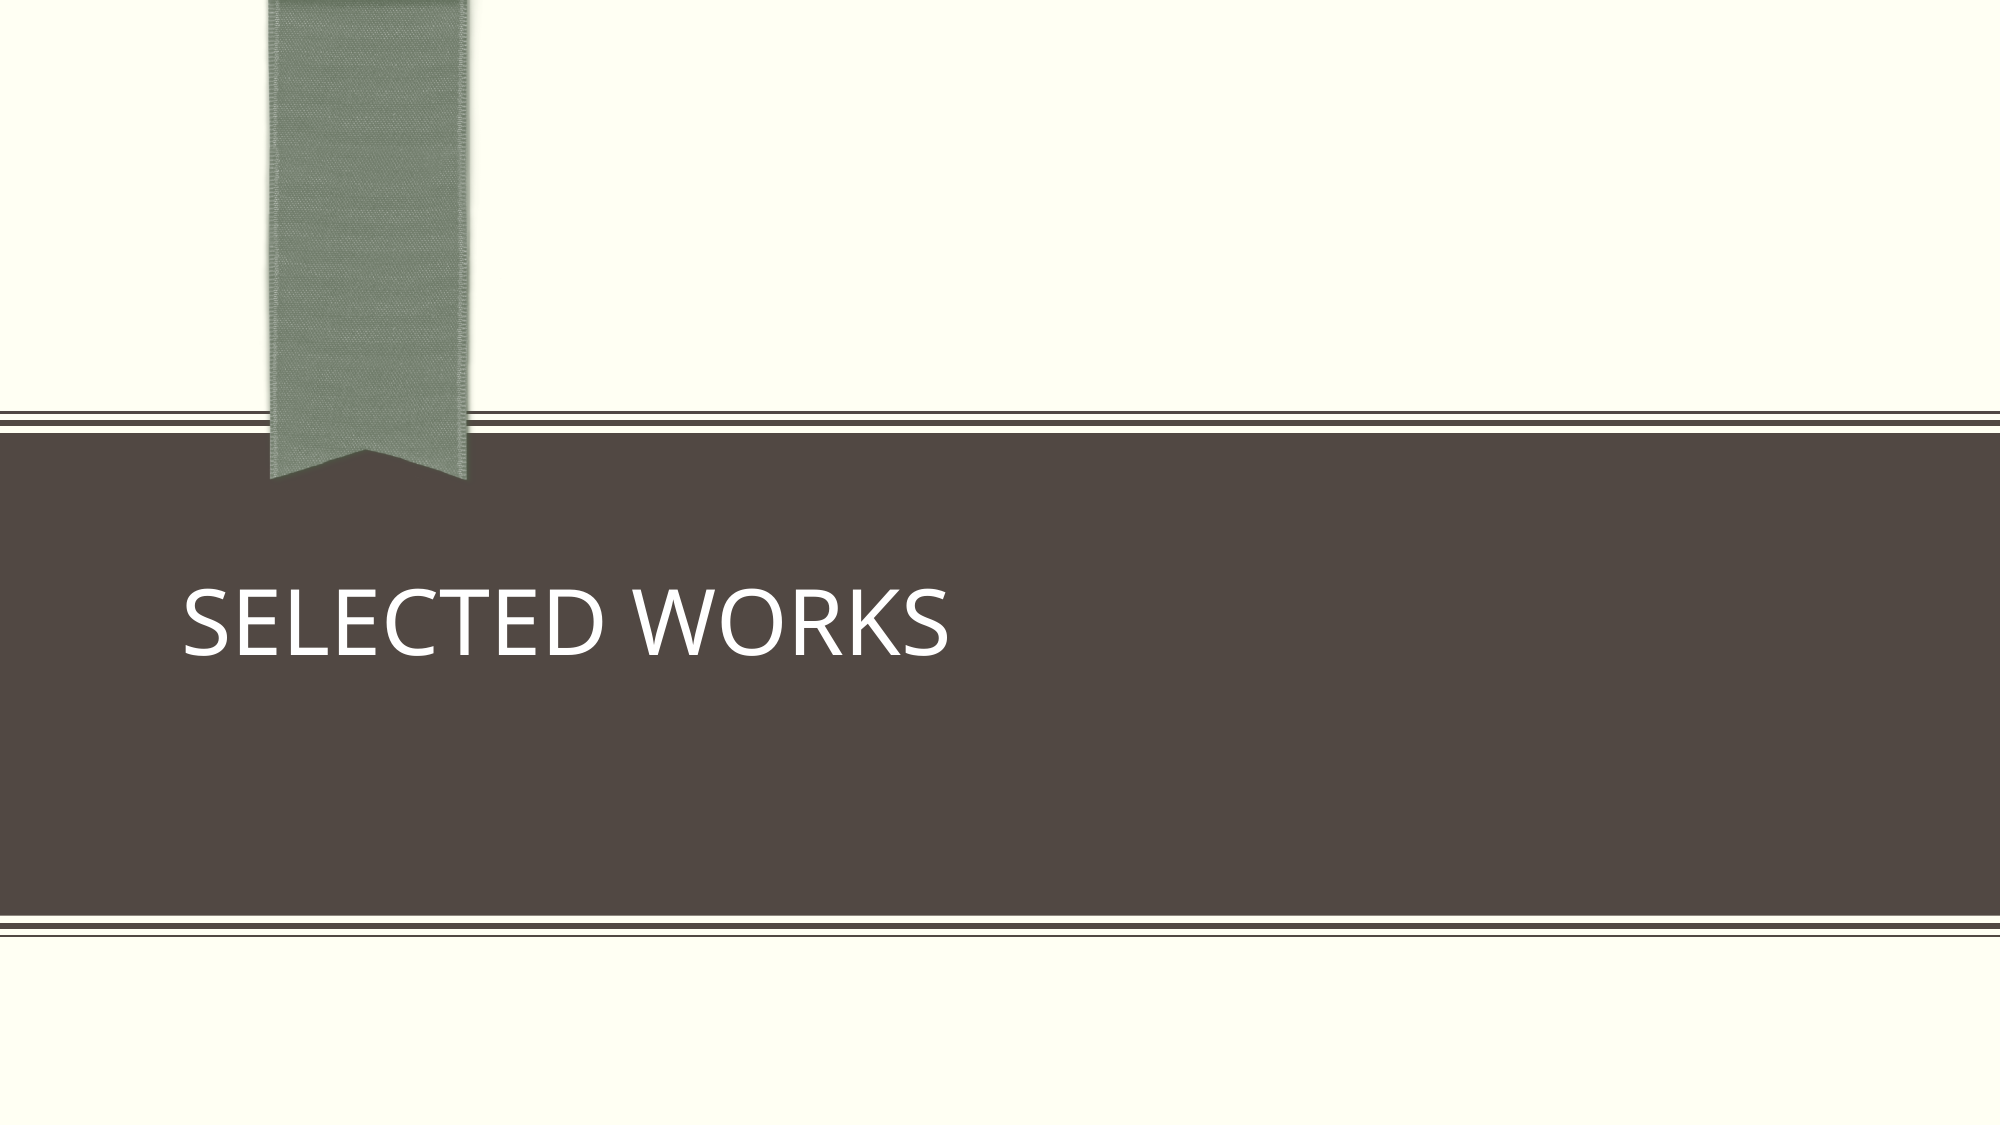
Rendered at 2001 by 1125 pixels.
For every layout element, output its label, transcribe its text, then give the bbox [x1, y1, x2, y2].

title Selected works [181, 487, 1834, 764]
